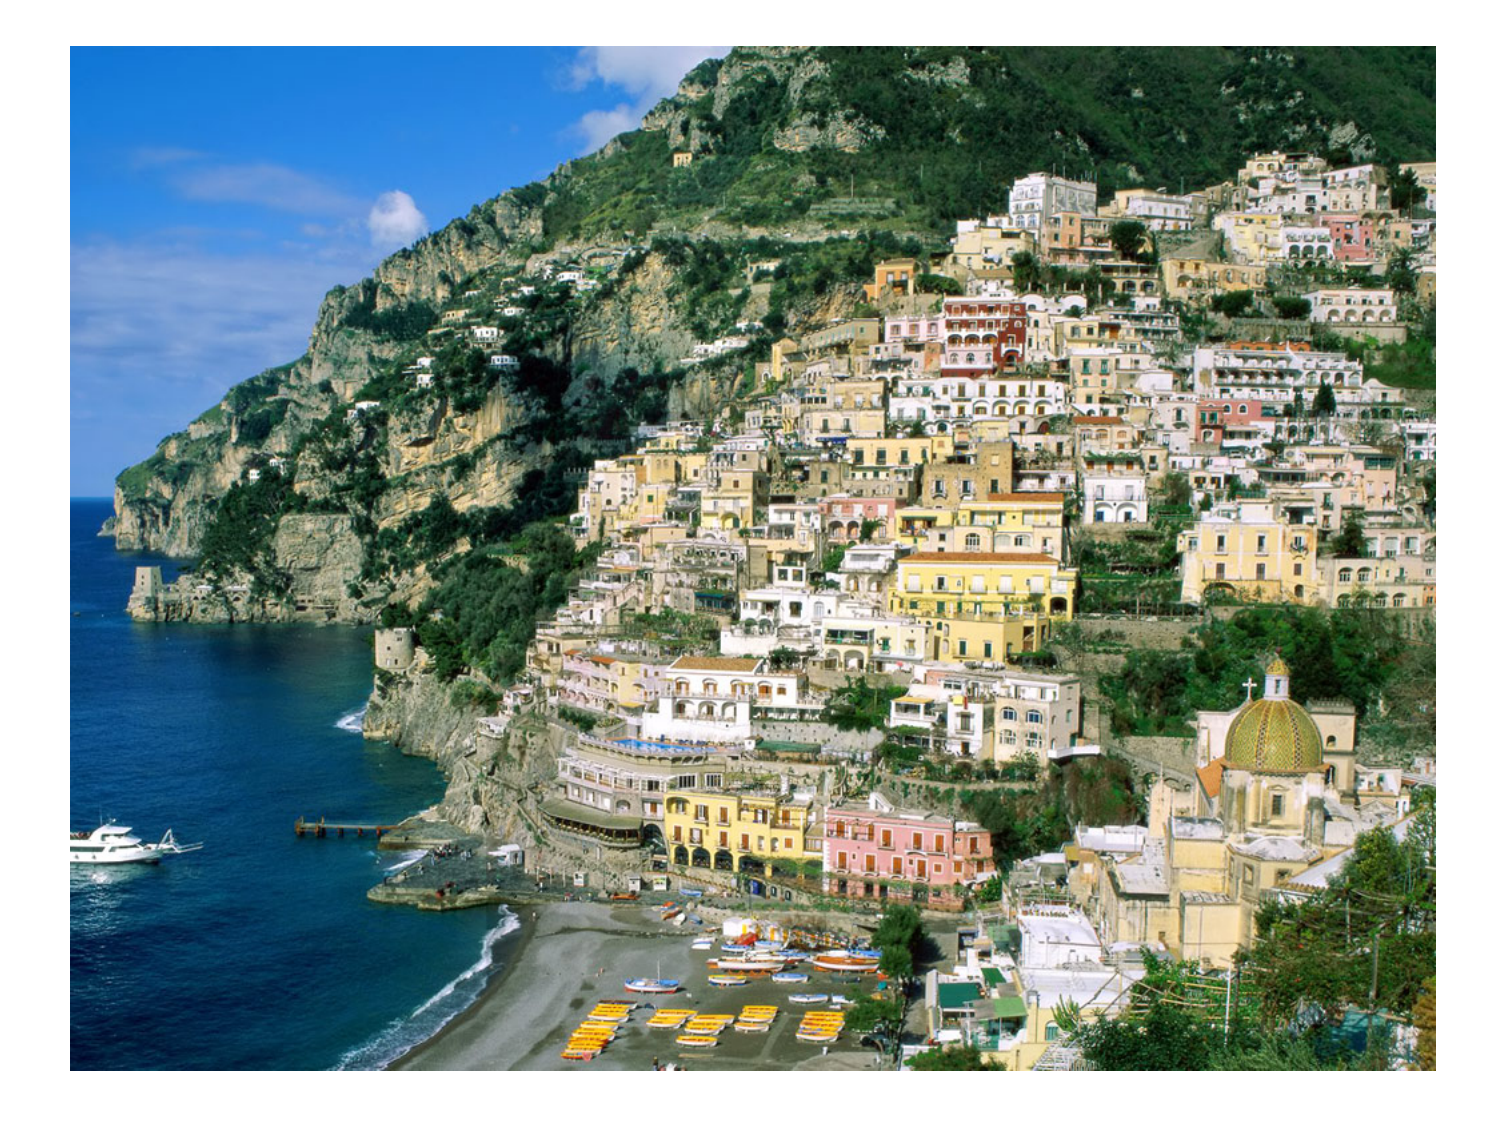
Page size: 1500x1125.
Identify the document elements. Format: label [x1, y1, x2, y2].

list [70, 46, 1436, 1071]
